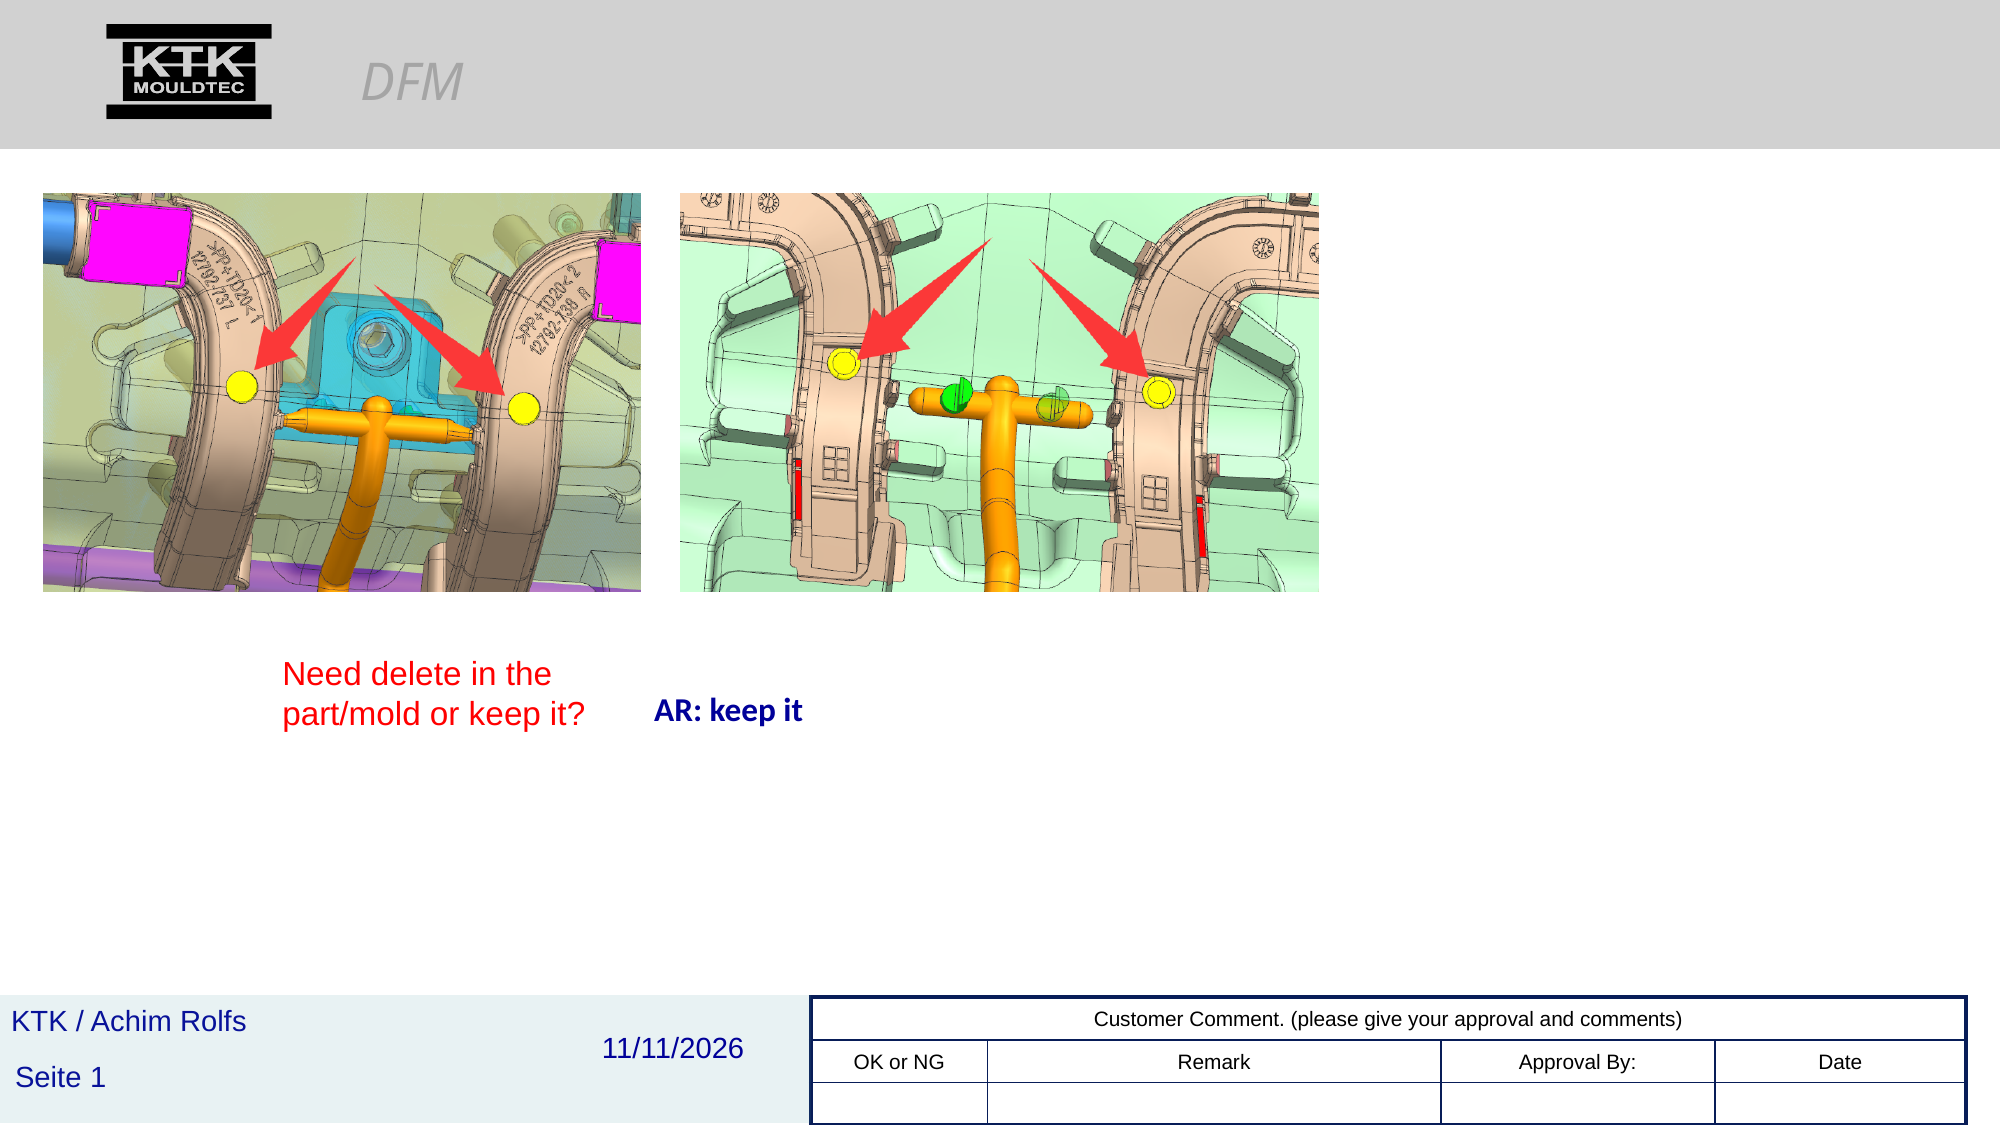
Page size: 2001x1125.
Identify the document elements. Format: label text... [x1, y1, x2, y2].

picture [42, 193, 642, 592]
picture [680, 193, 1320, 592]
text_box Need delete in the part/mold or keep it? [267, 645, 699, 772]
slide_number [550, 1021, 796, 1101]
text_box AR: keep it [639, 680, 819, 736]
